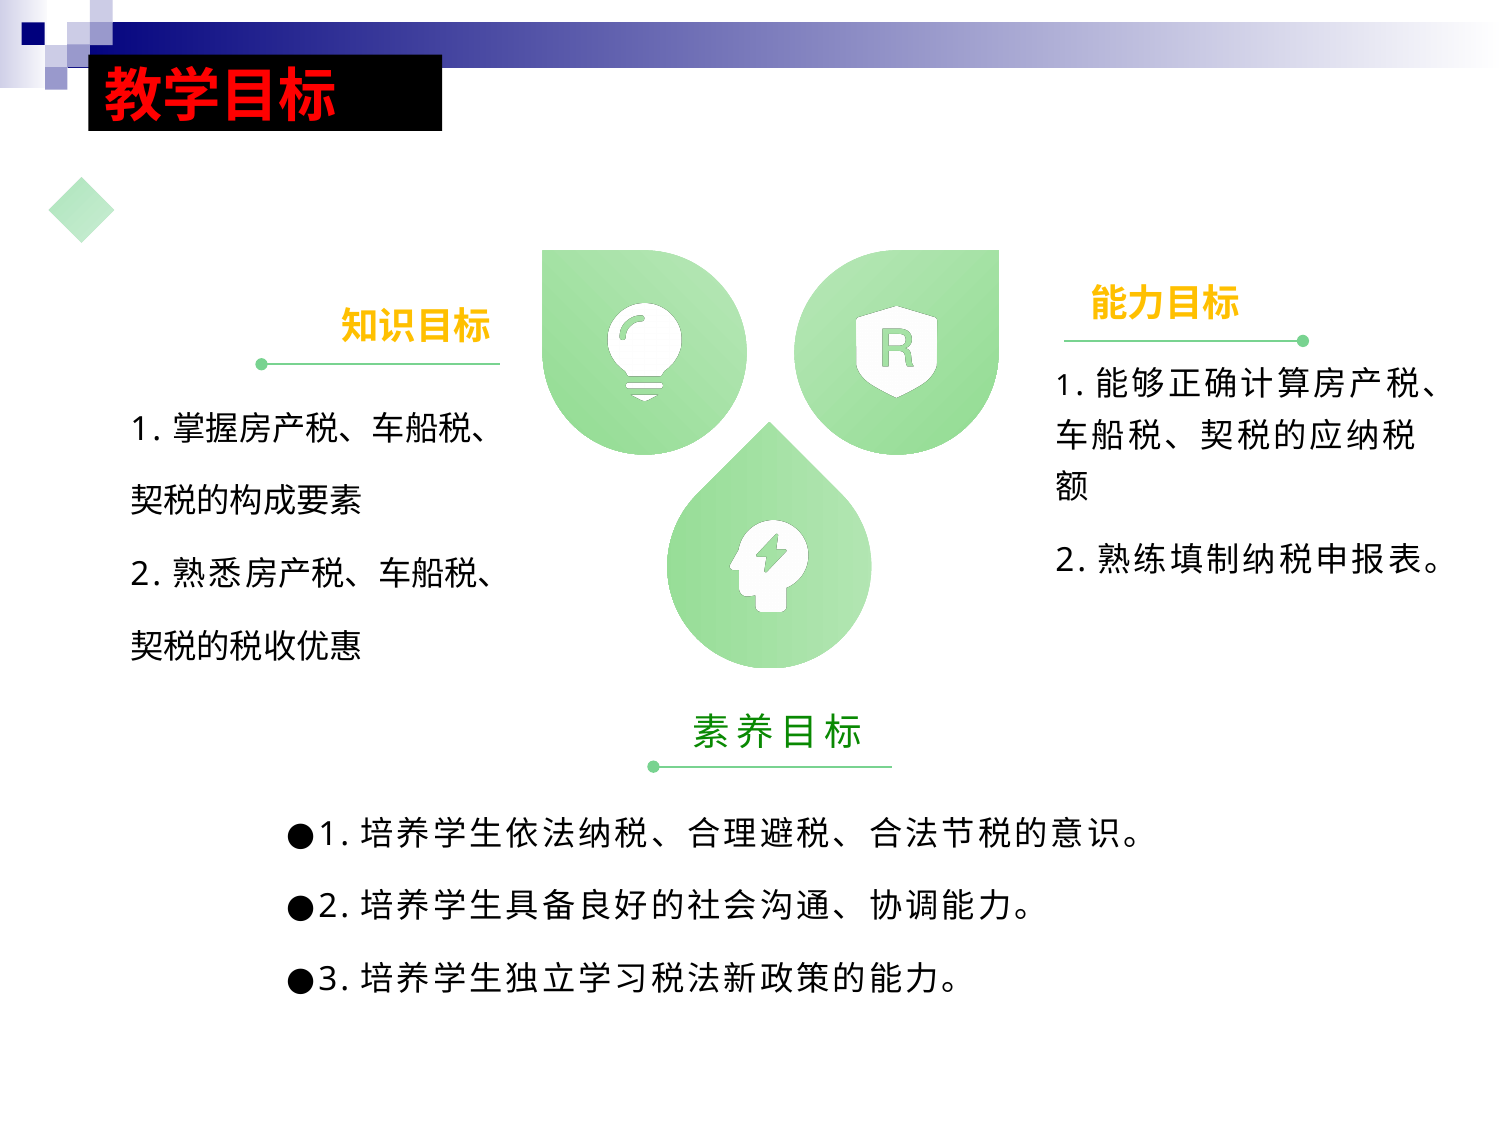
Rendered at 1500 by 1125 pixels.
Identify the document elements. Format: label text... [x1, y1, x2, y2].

text_box [48, 177, 115, 243]
text_box 教学目标 [88, 54, 443, 131]
text_box ●1.培养学生依法纳税、合理避税、合法节税的意识。 ●2.培养学生具备良好的社会沟通、协调能力。 ●3.培养学生独立学习税法新政策的能力。 [271, 792, 1288, 1000]
text_box 知识目标 [122, 294, 506, 343]
picture [595, 303, 694, 402]
text_box [794, 250, 999, 455]
text_box 素养目标 [493, 700, 877, 750]
text_box 1.能够正确计算房产税、车船税、契税的应纳税额 2.熟练填制纳税申报表。 [1040, 342, 1452, 734]
text_box 能力目标 [1075, 271, 1459, 320]
text_box [542, 250, 747, 455]
text_box [667, 422, 872, 669]
picture [723, 520, 815, 612]
text_box 1.掌握房产税、车船税、 契税的构成要素 2.熟悉房产税、车船税、 契税的税收优惠 [115, 387, 591, 666]
picture [850, 306, 943, 398]
